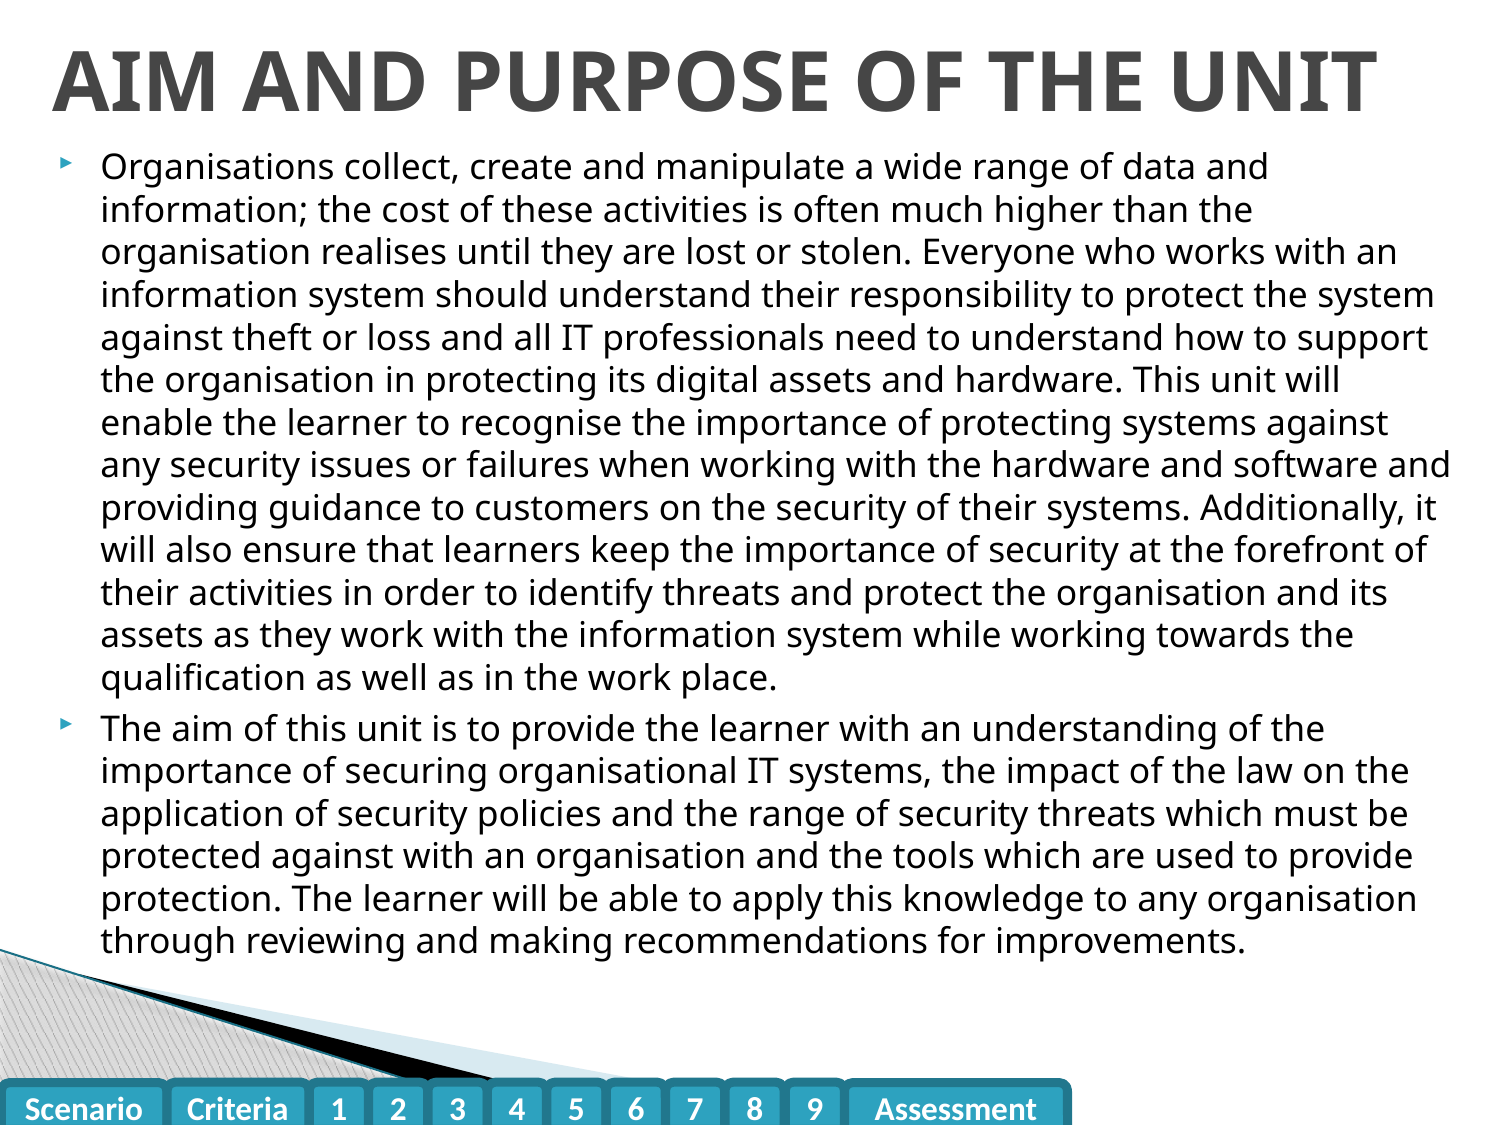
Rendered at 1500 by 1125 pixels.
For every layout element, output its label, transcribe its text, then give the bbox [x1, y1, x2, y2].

list Organisations collect, create and manipulate a wide range of data and information; the cost of these activities is often much higher than the organisation realises until they are lost or stolen. Everyone who works with an information system should understand their responsibility to protect the system against theft or loss and all IT professionals need to understand how to support the organisation in protecting its digital assets and hardware. This unit will enable the learner to recognise the importance of protecting systems against any security issues or failures when working with the hardware and software and providing guidance to customers on the security of their systems. Additionally, it will also ensure that learners keep the importance of security at the forefront of their activities in order to identify threats and protect the organisation and its assets as they work with the information system while working towards the qualification as well as in the work place. The aim of this unit is to provide the learner with an understanding of the importance of securing organisational IT systems, the impact of the law on the application of security policies and the range of security threats which must be protected against with an organisation and the tools which are used to provide protection. The learner will be able to apply this knowledge to any organisation through reviewing and making recommendations for improvements. [41, 138, 1471, 1024]
title AIM AND PURPOSE OF THE UNIT [37, 19, 1471, 138]
